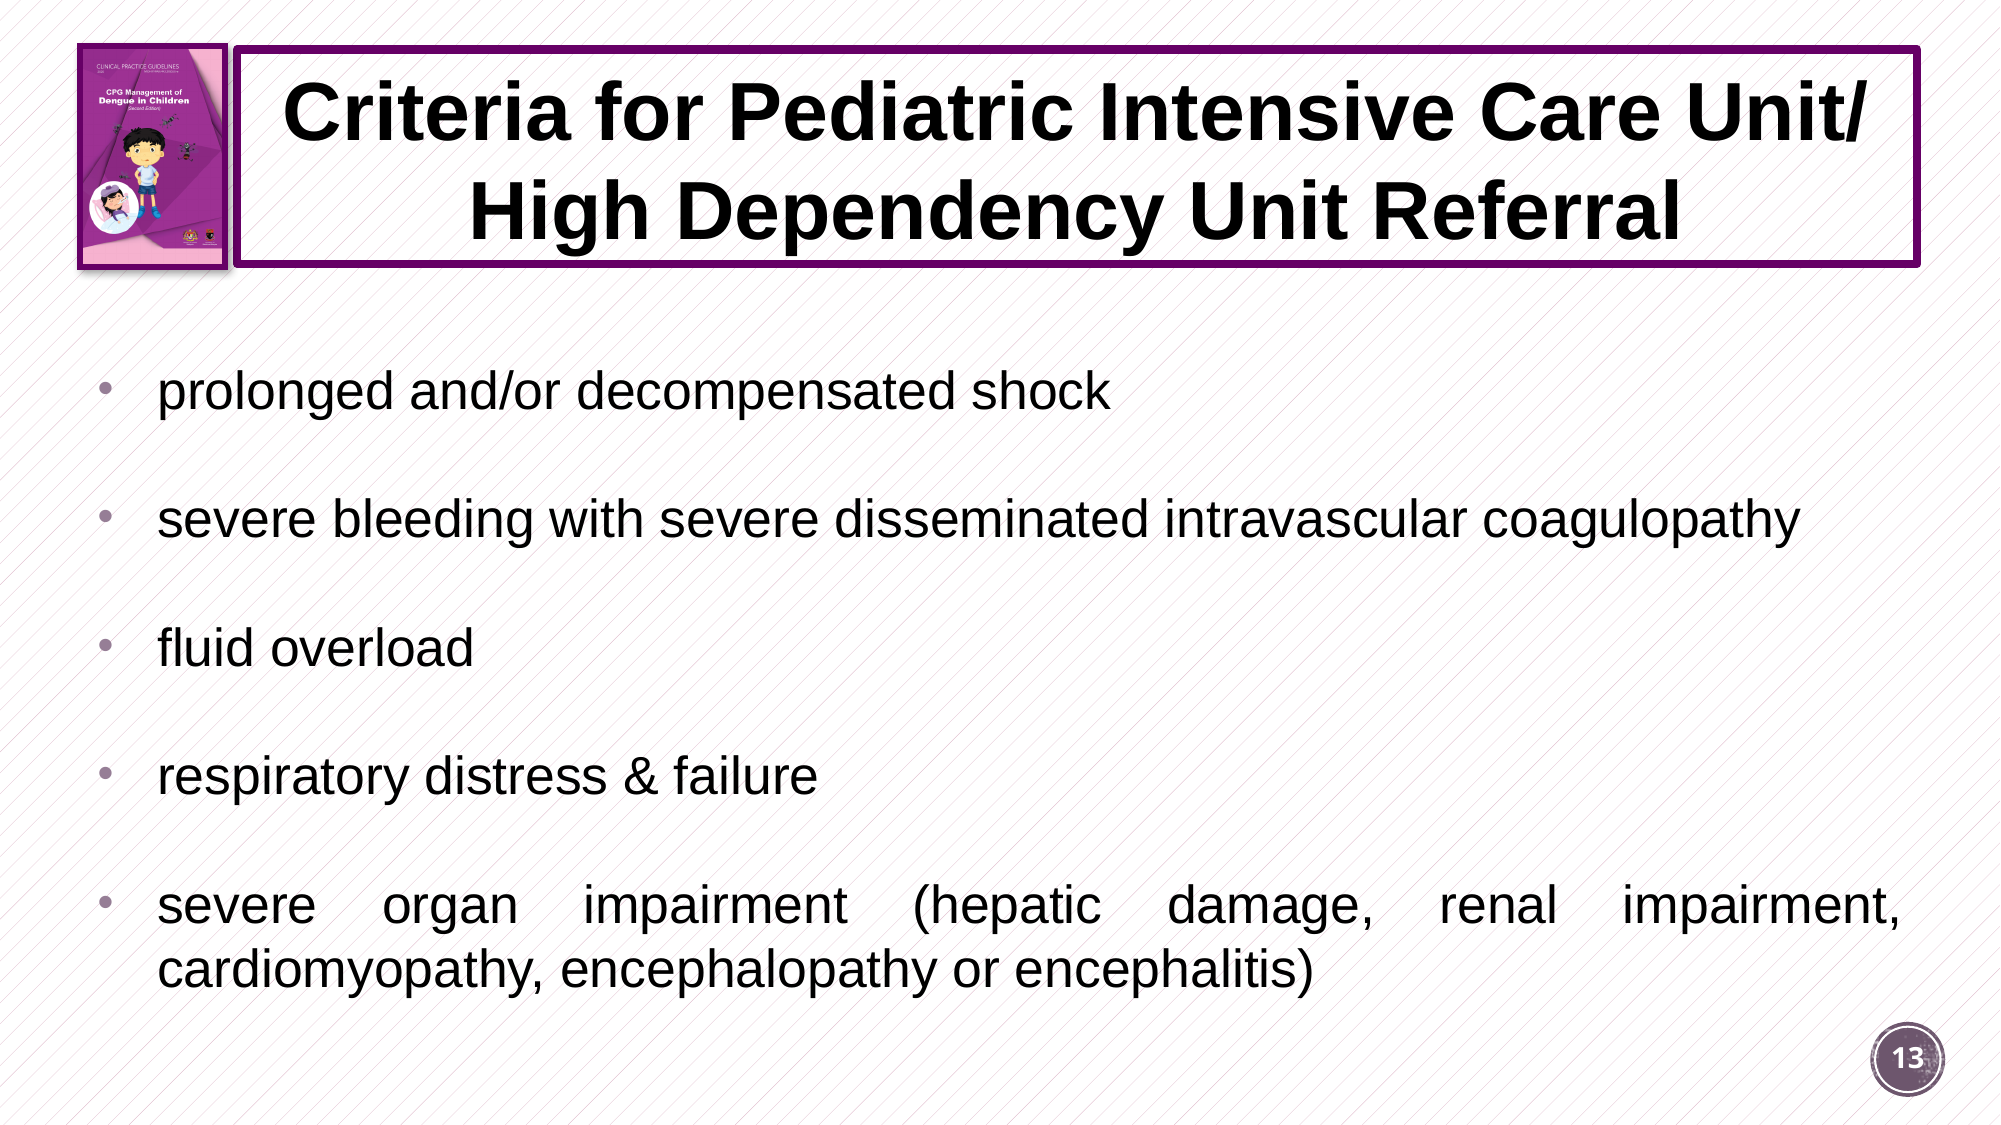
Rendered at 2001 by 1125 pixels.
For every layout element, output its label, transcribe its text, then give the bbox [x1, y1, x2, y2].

list prolonged and/or decompensated shock severe bleeding with severe disseminated intravascular coagulopathy fluid overload respiratory distress & failure severe organ impairment (hepatic damage, renal impairment, cardiomyopathy, encephalopathy or encephalitis) [82, 348, 1918, 1013]
text_box Criteria for Pediatric Intensive Care Unit/ High Dependency Unit Referral [237, 49, 1918, 264]
slide_number 13 [1855, 1028, 1961, 1089]
picture [83, 49, 222, 264]
